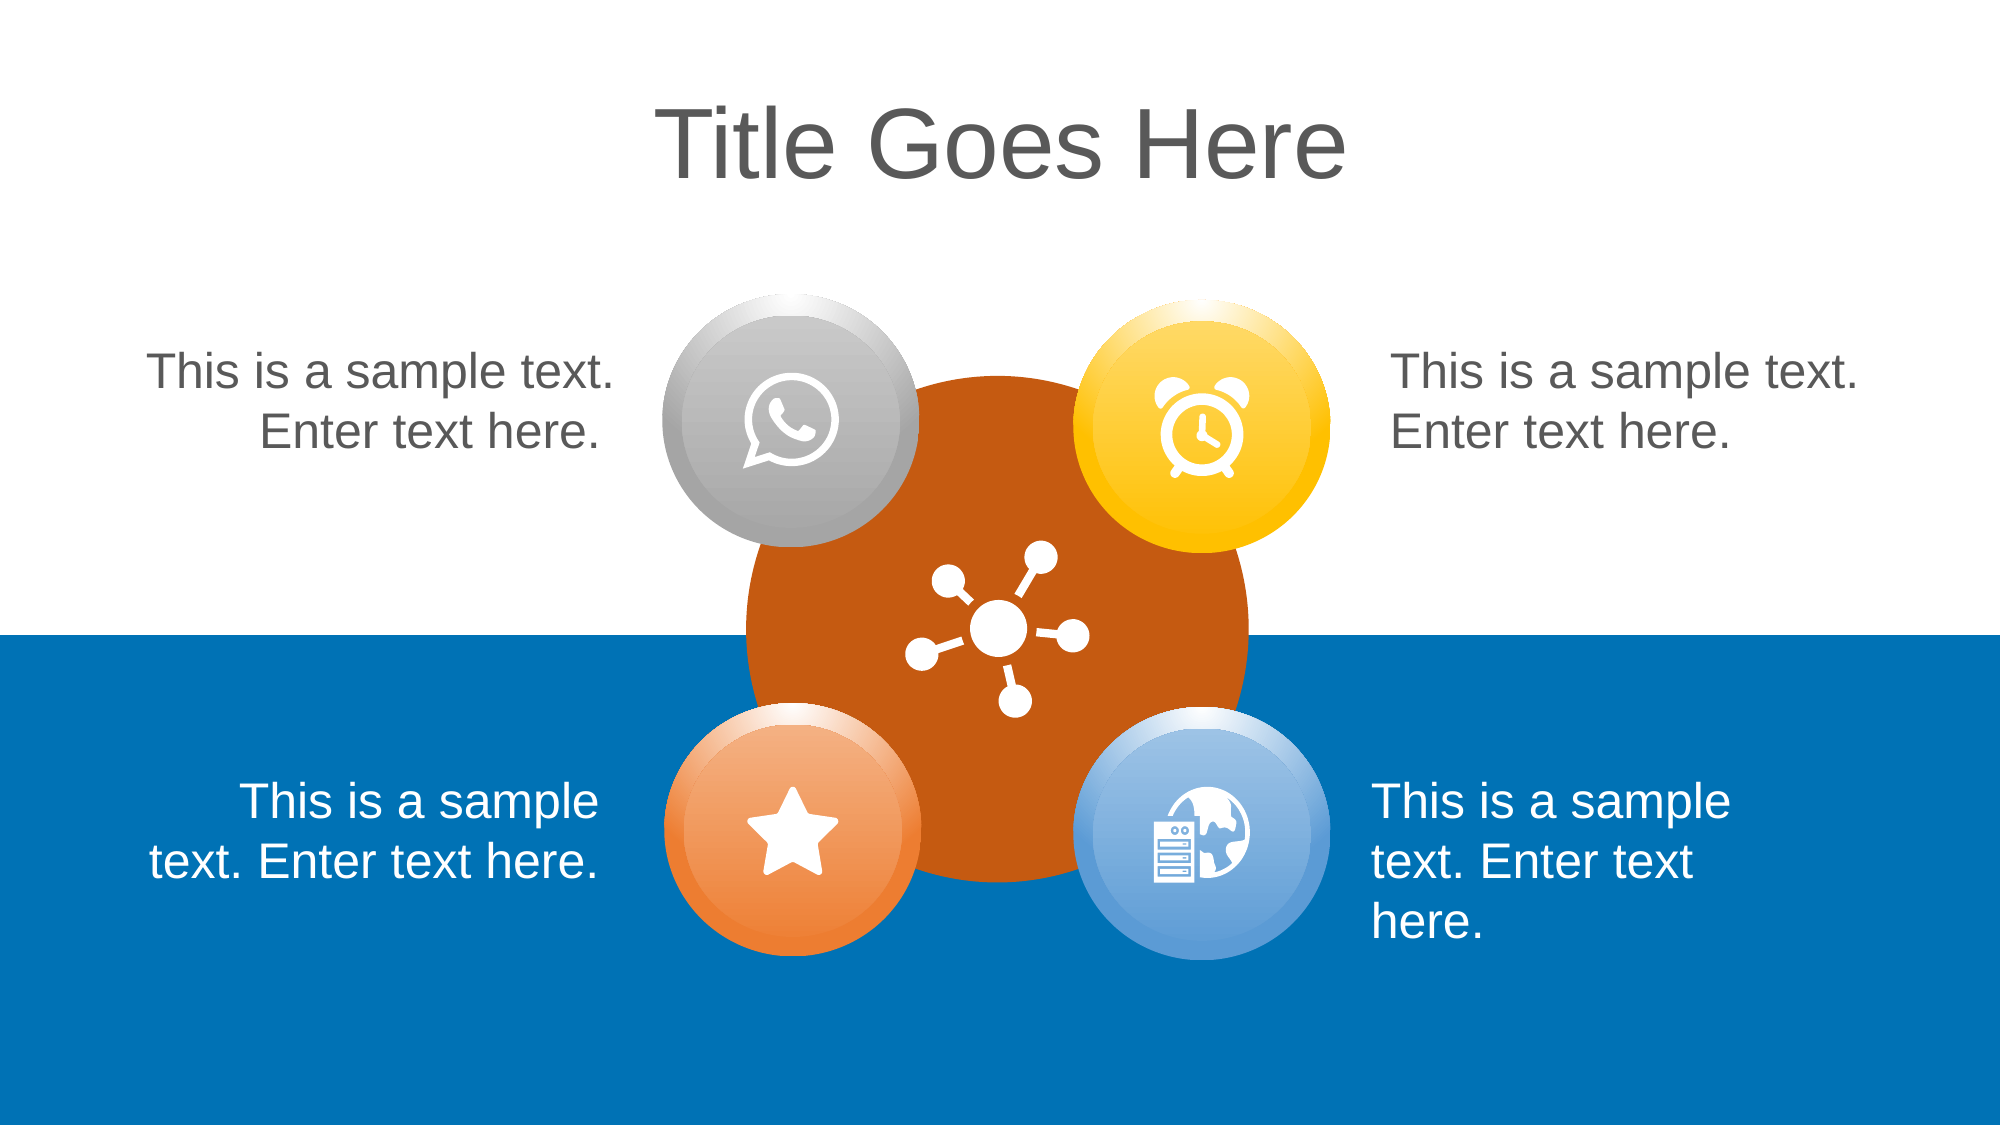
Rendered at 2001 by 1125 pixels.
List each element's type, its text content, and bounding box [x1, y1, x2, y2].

text_box This is a sample text. Enter text here. [1356, 761, 1836, 957]
text_box This is a sample text. Enter text here. [131, 761, 615, 897]
text_box [1167, 786, 1250, 878]
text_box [905, 540, 1090, 718]
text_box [662, 294, 920, 548]
text_box [1072, 298, 1332, 555]
text_box [1153, 821, 1195, 883]
text_box This is a sample text. Enter text here. [1375, 330, 1917, 466]
text_box [663, 702, 923, 958]
text_box [1091, 320, 1313, 535]
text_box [1154, 377, 1250, 478]
text_box [745, 374, 1250, 884]
text_box [682, 723, 903, 939]
text_box [747, 786, 839, 875]
text_box This is a sample text. Enter text here. [107, 330, 631, 466]
text_box [1091, 727, 1313, 942]
text_box Title Goes Here [101, 71, 1901, 206]
text_box [1072, 706, 1332, 962]
text_box [0, 634, 2000, 1125]
